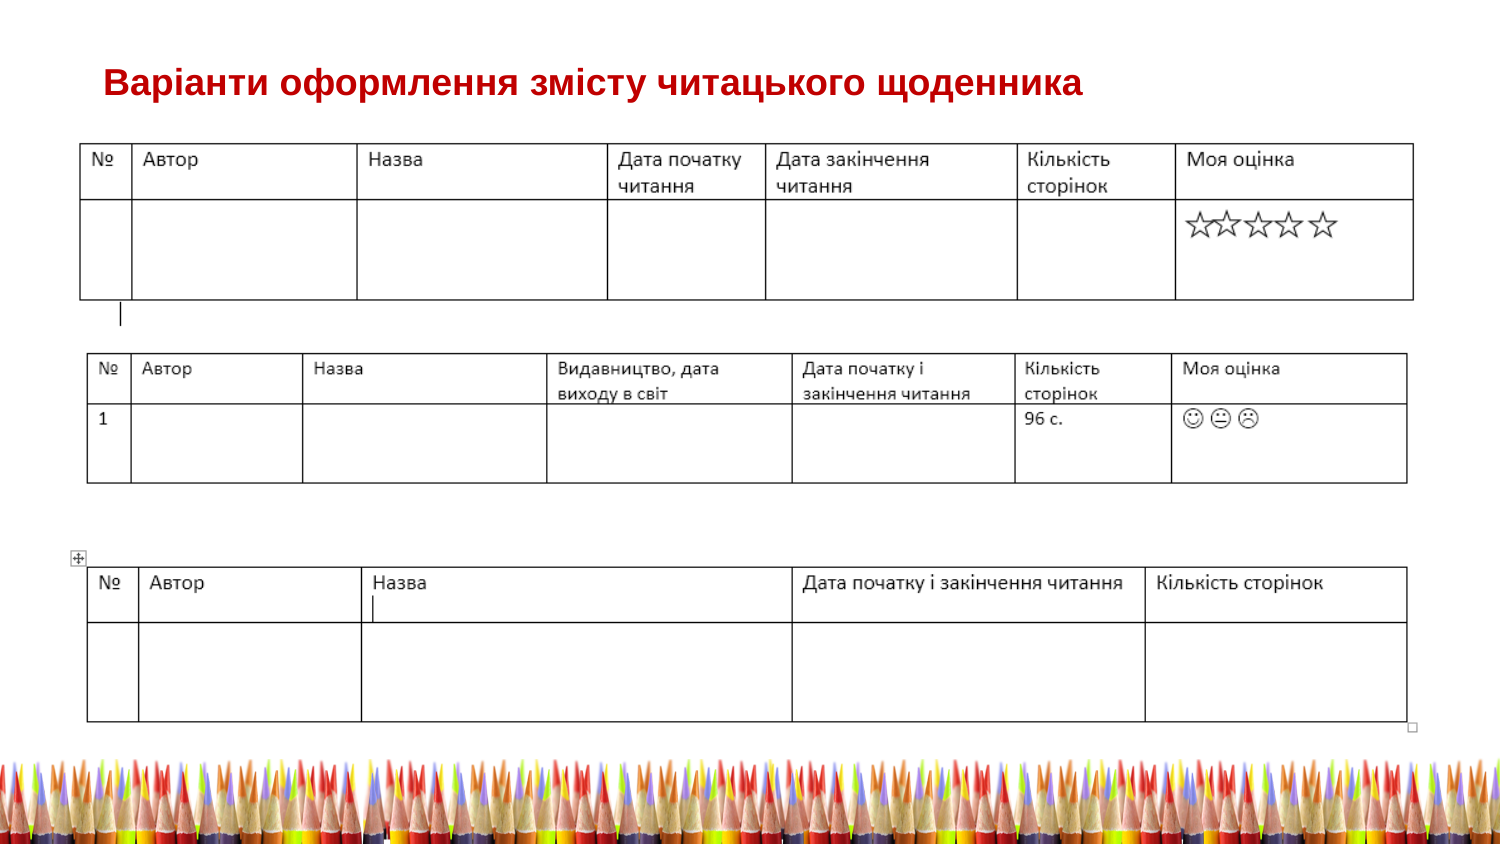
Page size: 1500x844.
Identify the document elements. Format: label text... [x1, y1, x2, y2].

picture [0, 114, 1500, 844]
text_box Варіанти оформлення змісту читацького щоденника [88, 50, 1294, 111]
